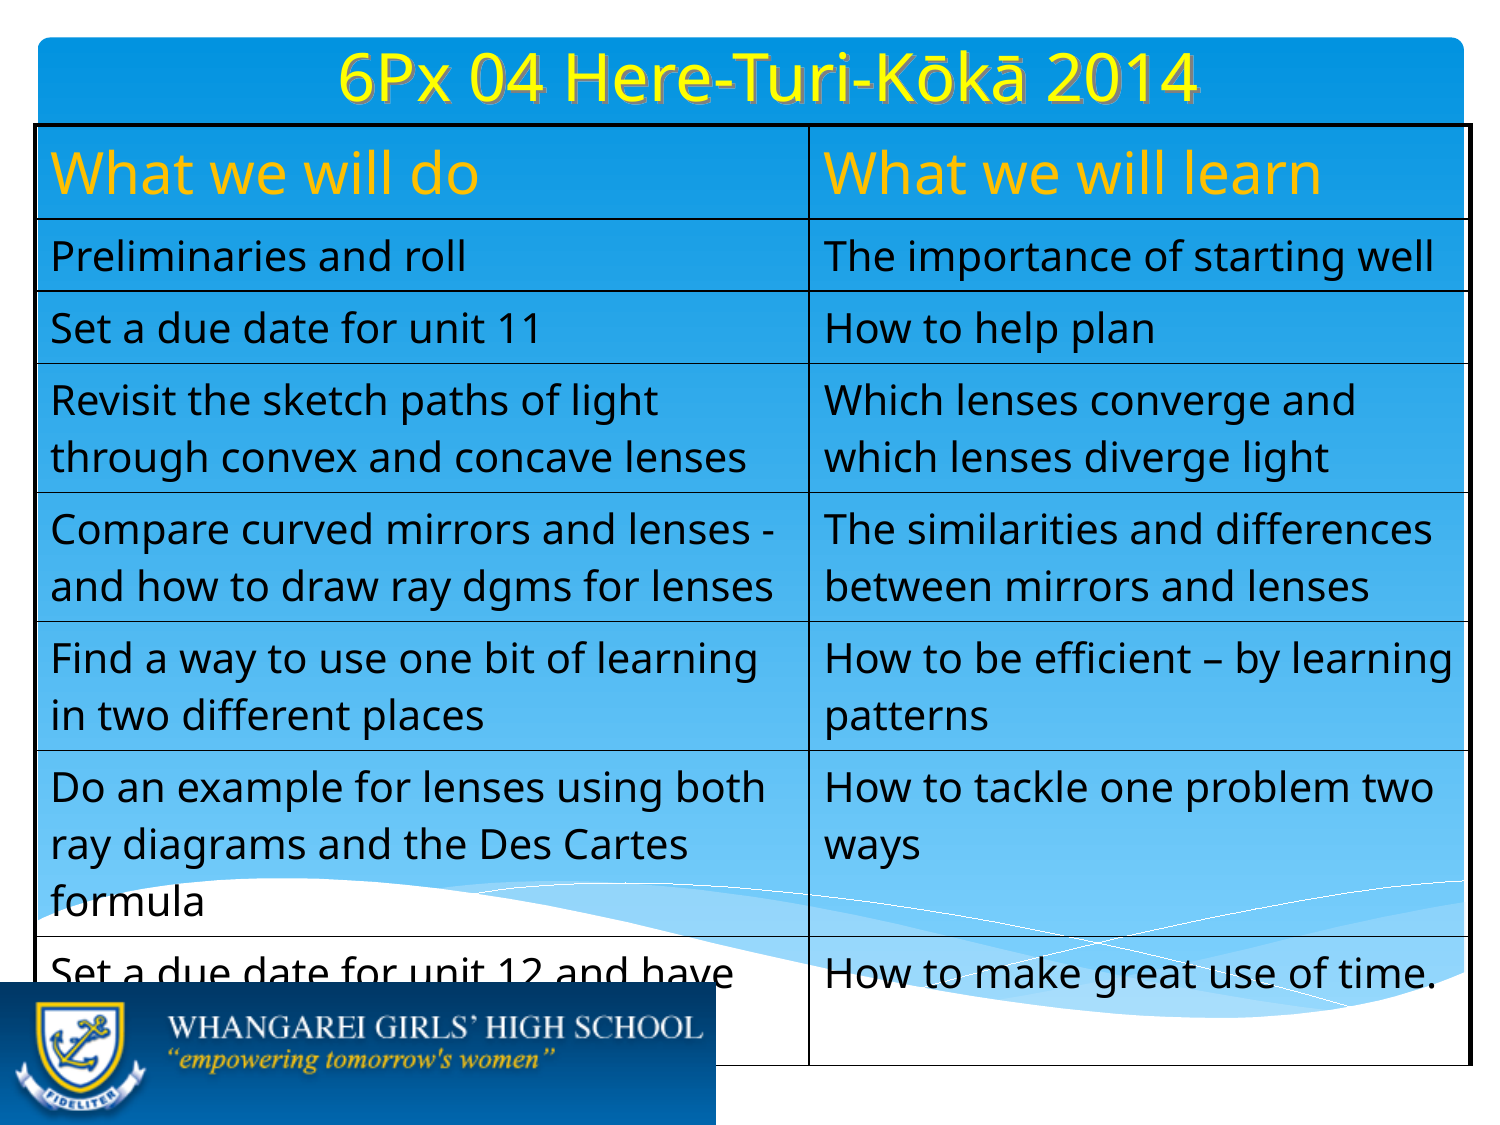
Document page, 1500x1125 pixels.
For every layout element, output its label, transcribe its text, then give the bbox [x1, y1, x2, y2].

text_box 6Px 04 Here-Turi-Kōkā 2014 [162, 24, 1375, 123]
table_cell Find a way to use one bit of learning in two different places [37, 622, 808, 750]
table_cell How to help plan [810, 292, 1468, 363]
table_cell How to make great use of time. [810, 937, 1468, 1065]
table_header What we will do [37, 127, 808, 218]
table_cell How to be efficient – by learning patterns [810, 622, 1468, 750]
table_cell The similarities and differences between mirrors and lenses [810, 493, 1468, 621]
table_cell Revisit the sketch paths of light through convex and concave lenses [37, 364, 808, 492]
table_cell Which lenses converge and which lenses diverge light [810, 364, 1468, 492]
table_cell Set a due date for unit 12 and have some HRT [37, 937, 808, 1065]
table_cell How to tackle one problem two ways [810, 751, 1468, 936]
table_cell Compare curved mirrors and lenses - and how to draw ray dgms for lenses [37, 493, 808, 621]
table_cell Preliminaries and roll [37, 220, 808, 290]
picture [0, 982, 716, 1125]
table_cell Do an example for lenses using both ray diagrams and the Des Cartes formula [37, 751, 808, 936]
table_cell Set a due date for unit 11 [37, 292, 808, 363]
table_header What we will learn [810, 127, 1468, 218]
table_cell The importance of starting well [810, 220, 1468, 290]
